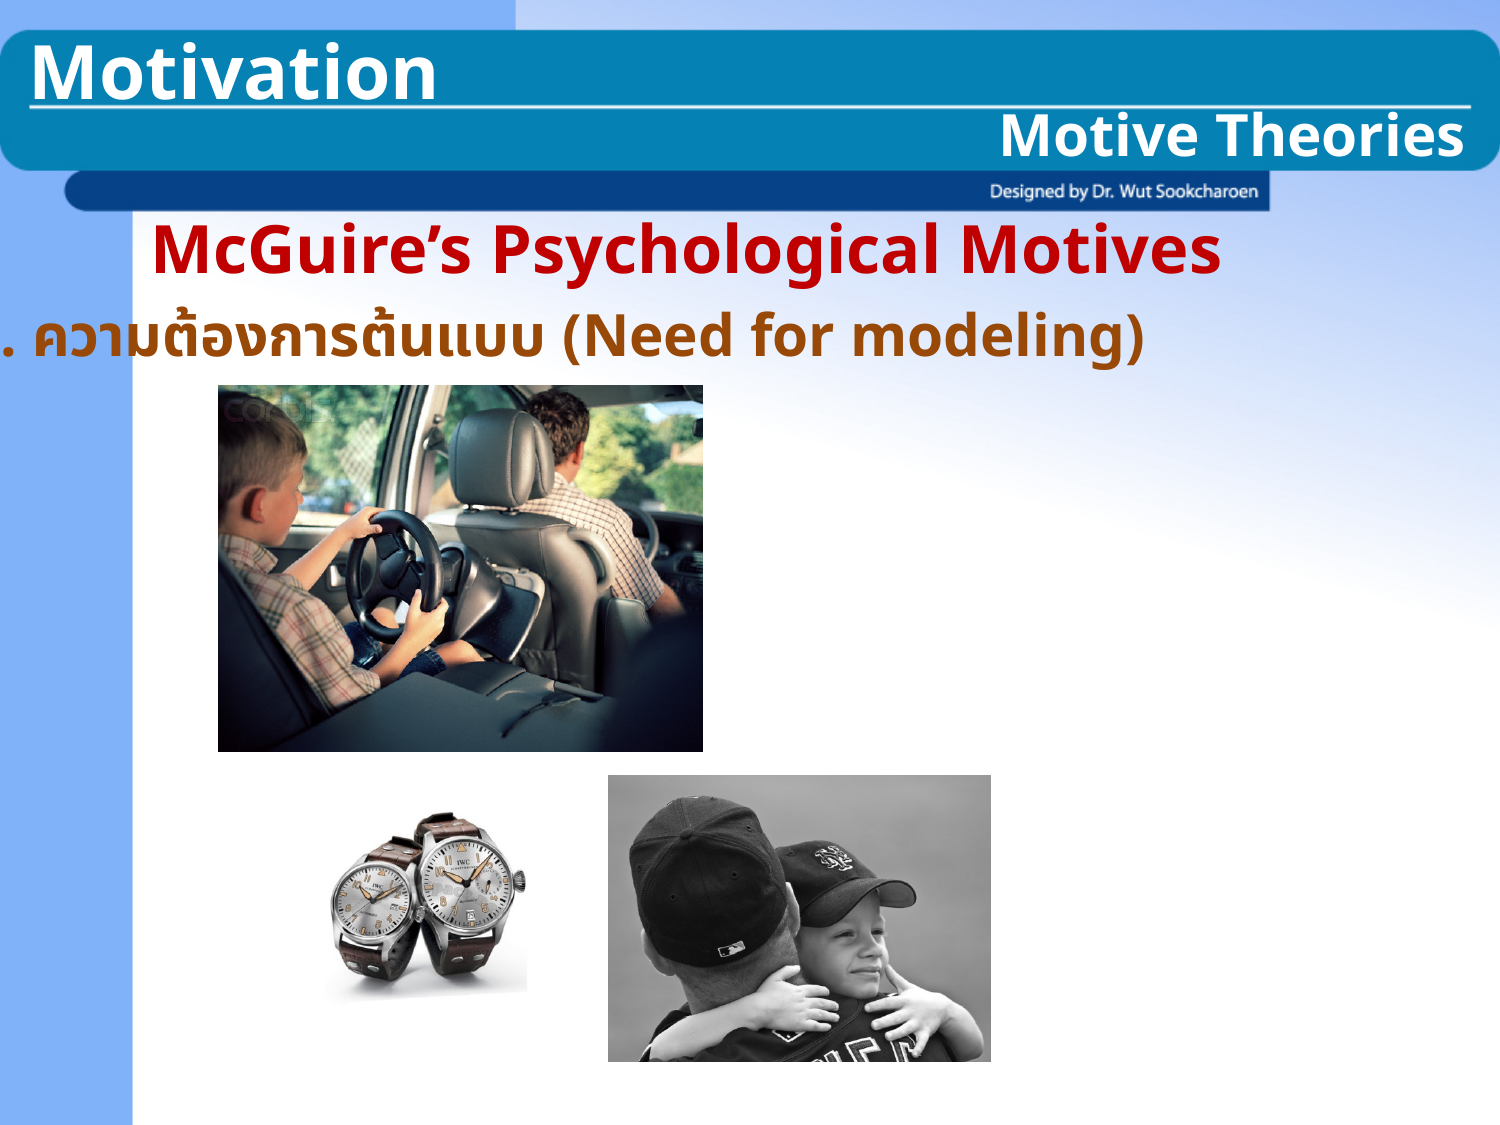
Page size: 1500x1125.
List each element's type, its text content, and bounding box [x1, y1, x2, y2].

text_box Motive Theories [37, 108, 1481, 172]
text_box McGuire’s Psychological Motives [135, 227, 1353, 295]
text_box 16. ความต้องการต้นแบบ (Need for modeling) [0, 290, 1176, 376]
picture [0, 0, 1500, 54]
picture [0, 146, 1500, 1125]
text_box Motivation [13, 32, 1475, 107]
